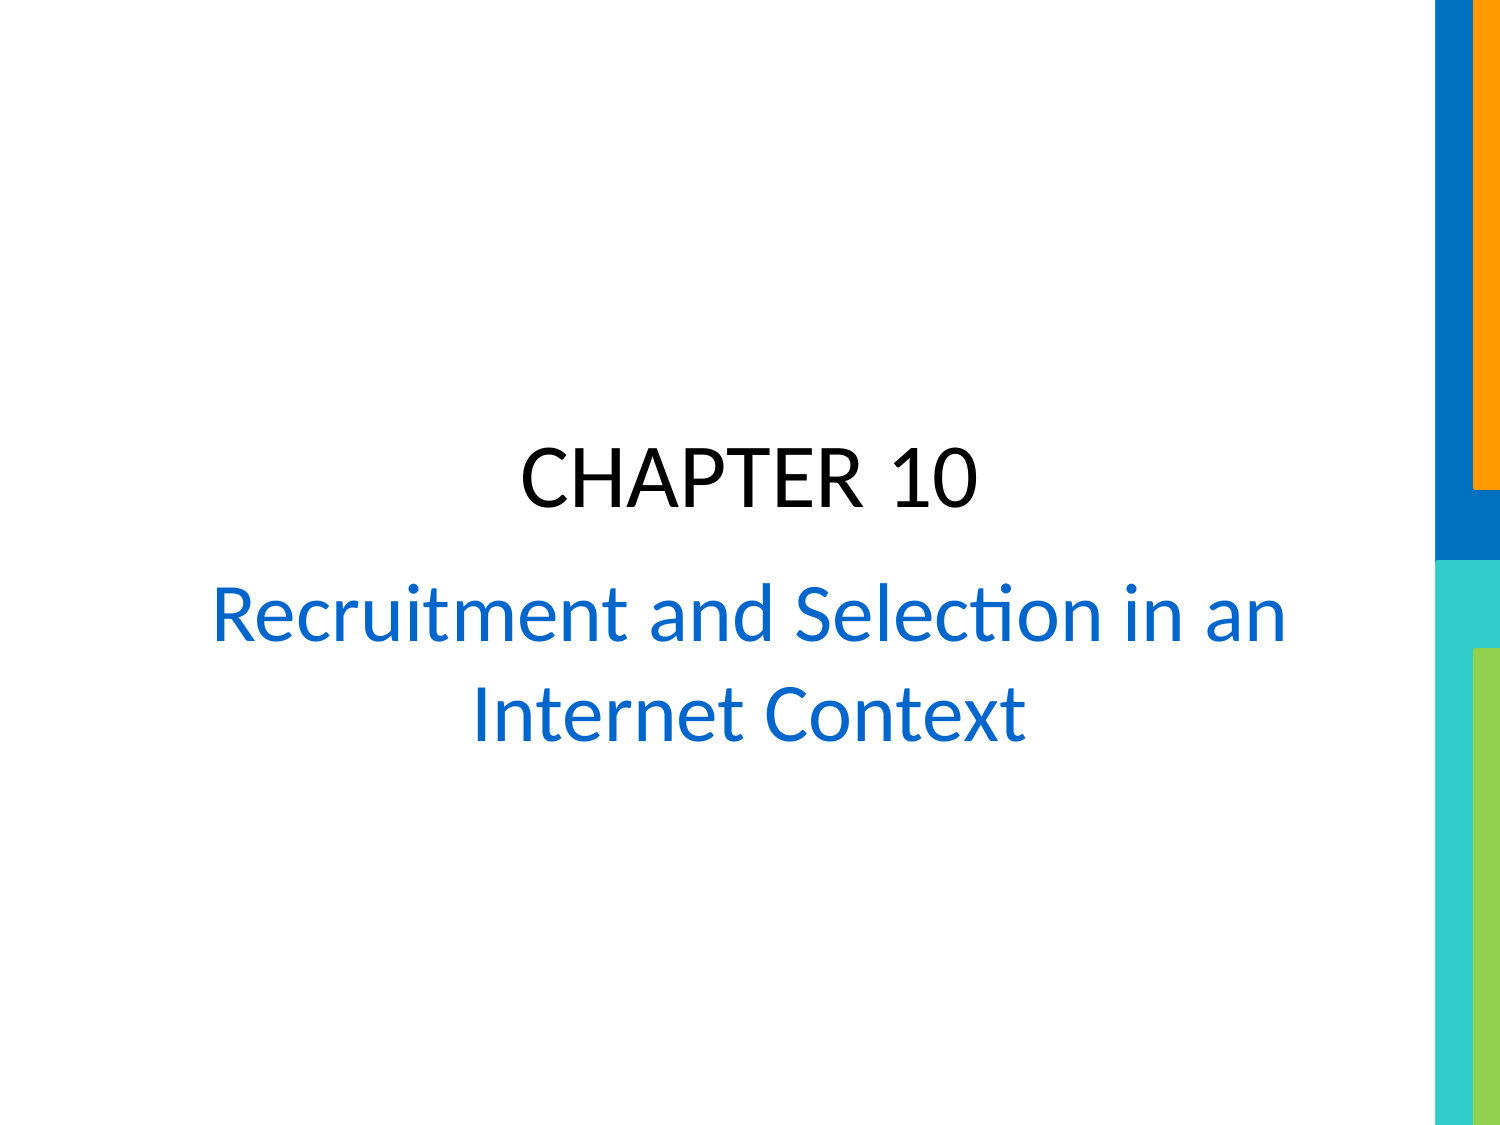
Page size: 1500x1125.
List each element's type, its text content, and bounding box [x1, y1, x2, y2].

title CHAPTER 10 [0, 420, 1500, 521]
subtitle Recruitment and Selection in an Internet Context [76, 550, 1424, 964]
